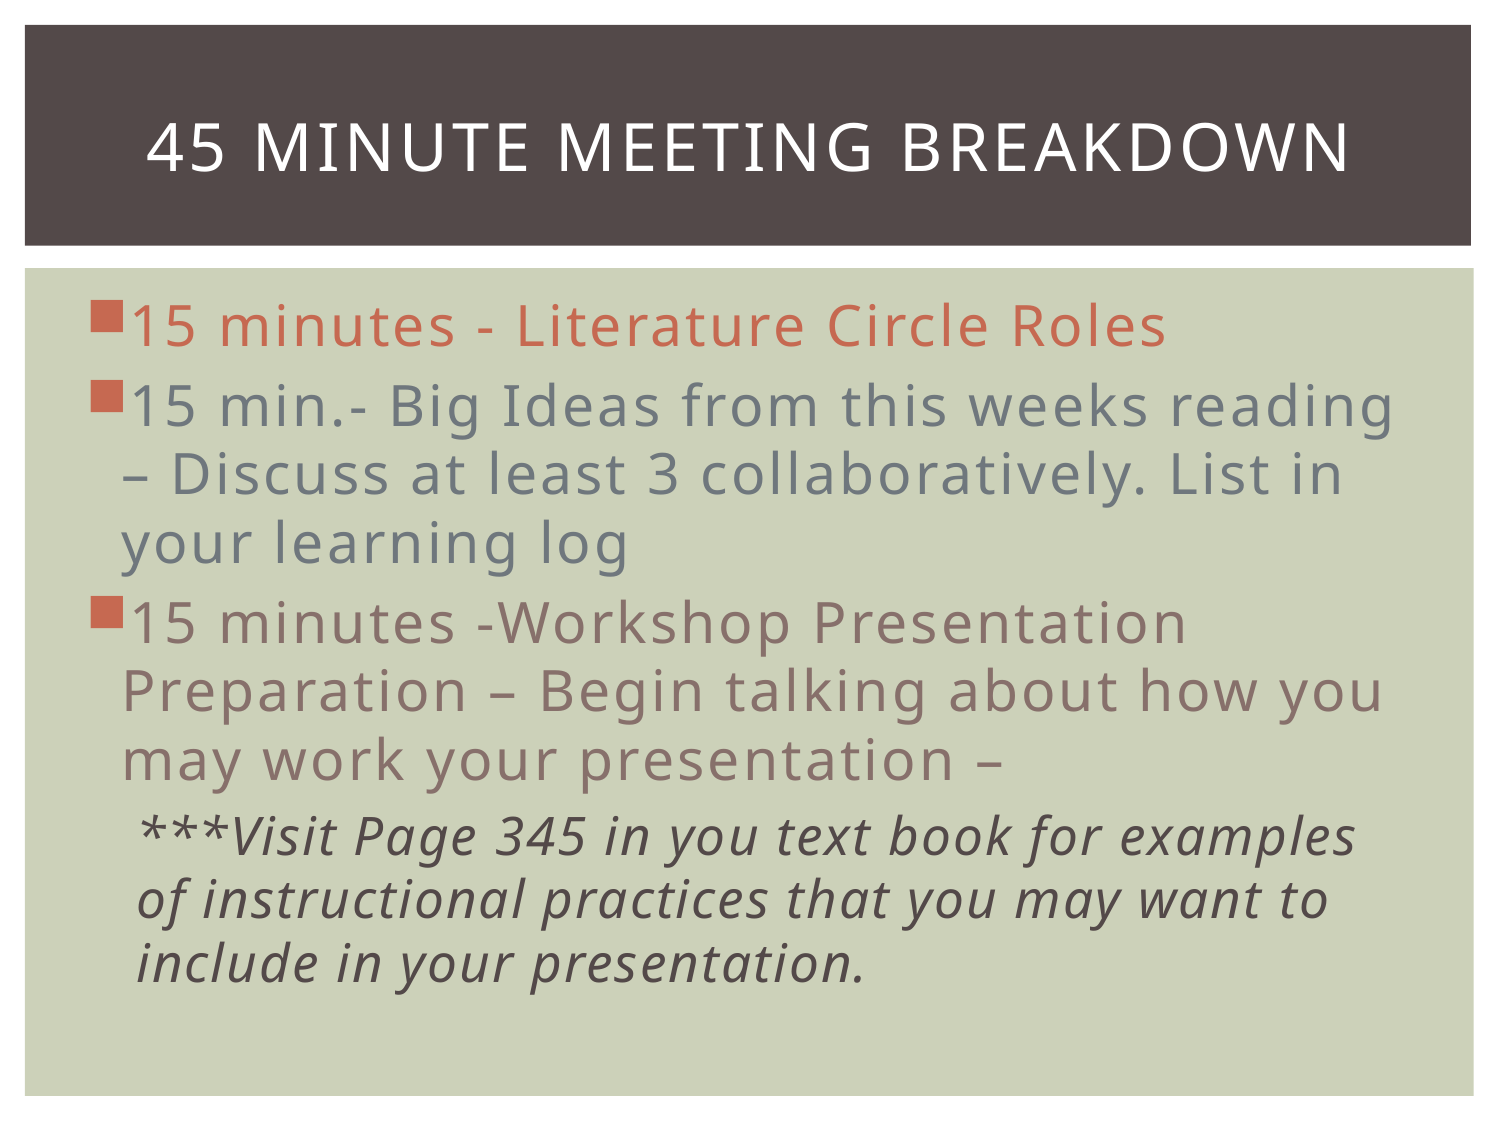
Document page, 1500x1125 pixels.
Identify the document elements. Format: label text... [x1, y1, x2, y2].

title 45 Minute Meeting Breakdown [62, 58, 1438, 232]
list 15 minutes - Literature Circle Roles 15 min.- Big Ideas from this weeks reading – Discuss at least 3 collaboratively. List in your learning log 15 minutes -Workshop Presentation Preparation – Begin talking about how you may work your presentation – ***Visit Page 345 in you text book for examples of instructional practices that you may want to include in your presentation. [62, 281, 1442, 1005]
